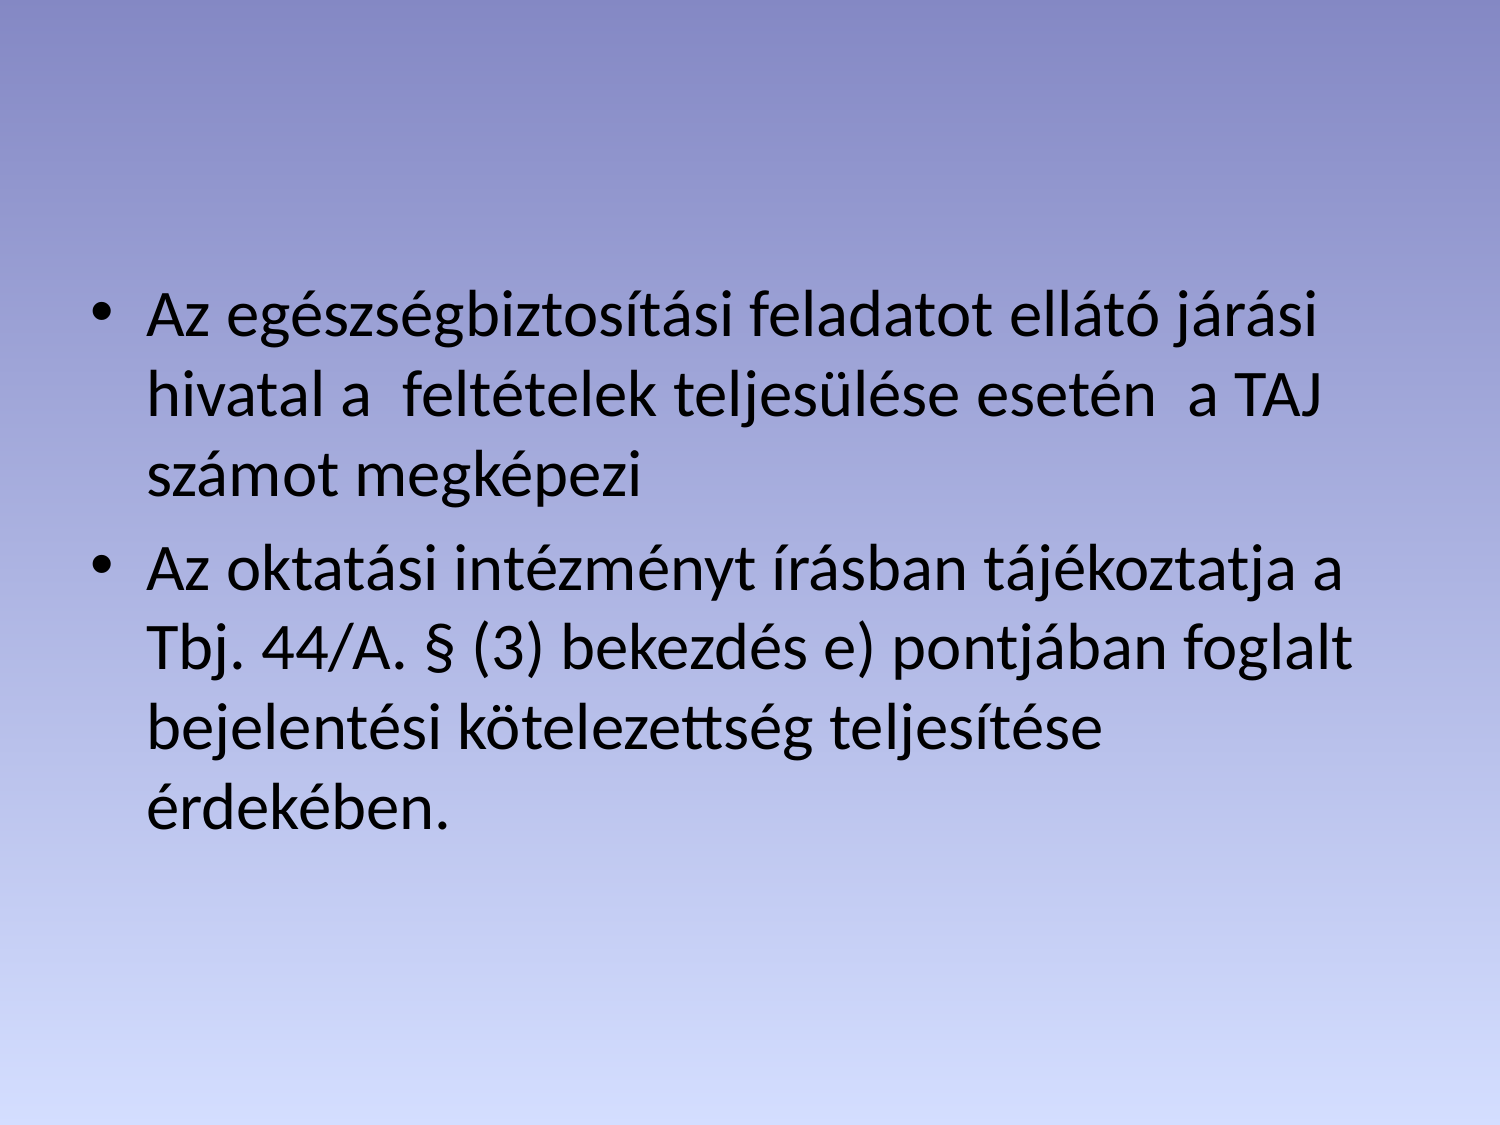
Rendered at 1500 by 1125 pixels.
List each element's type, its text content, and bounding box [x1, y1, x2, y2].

list Az egészségbiztosítási feladatot ellátó járási hivatal a feltételek teljesülése esetén a TAJ számot megképezi Az oktatási intézményt írásban tájékoztatja a Tbj. 44/A. § (3) bekezdés e) pontjában foglalt bejelentési kötelezettség teljesítése érdekében. [74, 262, 1426, 1006]
